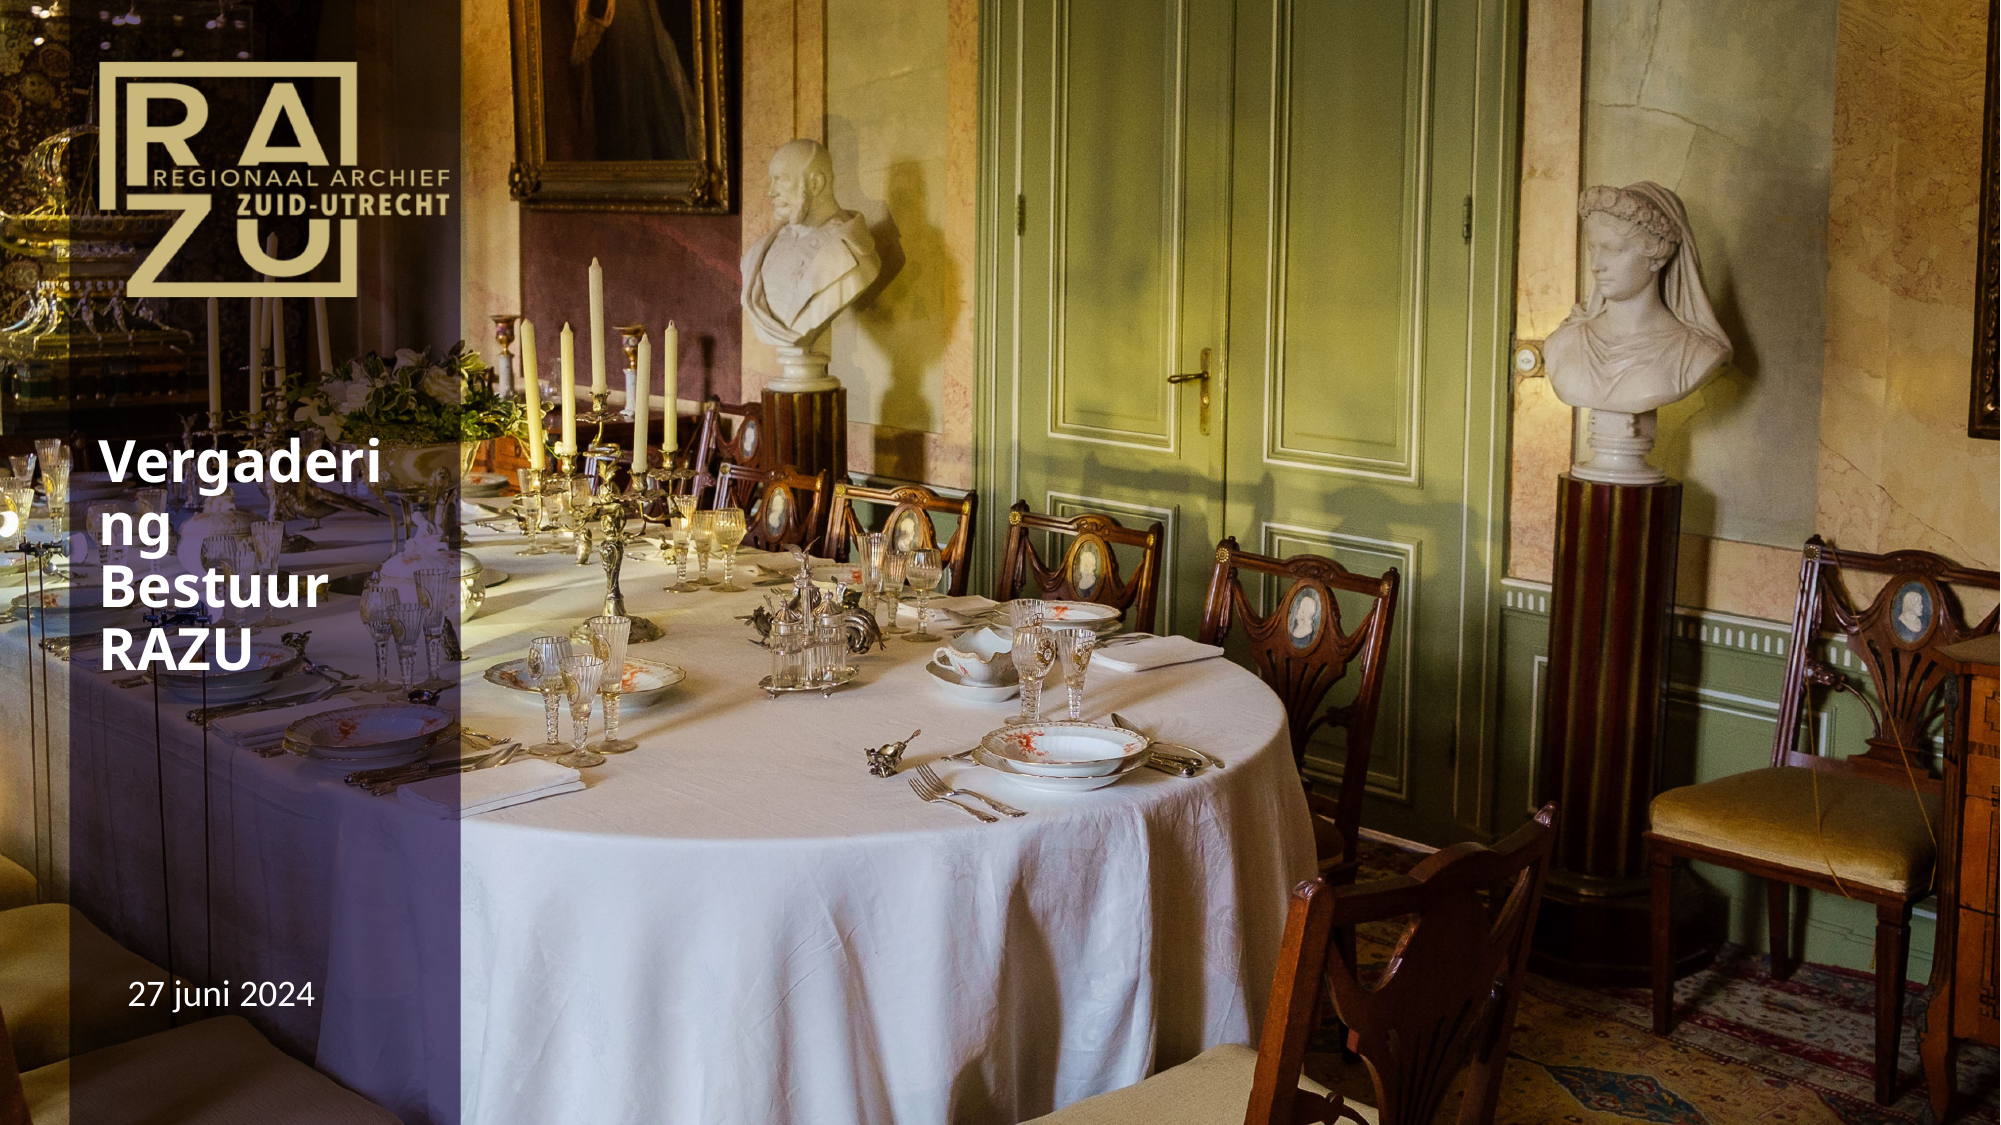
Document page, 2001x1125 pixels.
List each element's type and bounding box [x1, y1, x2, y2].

list [0, 0, 2000, 1125]
